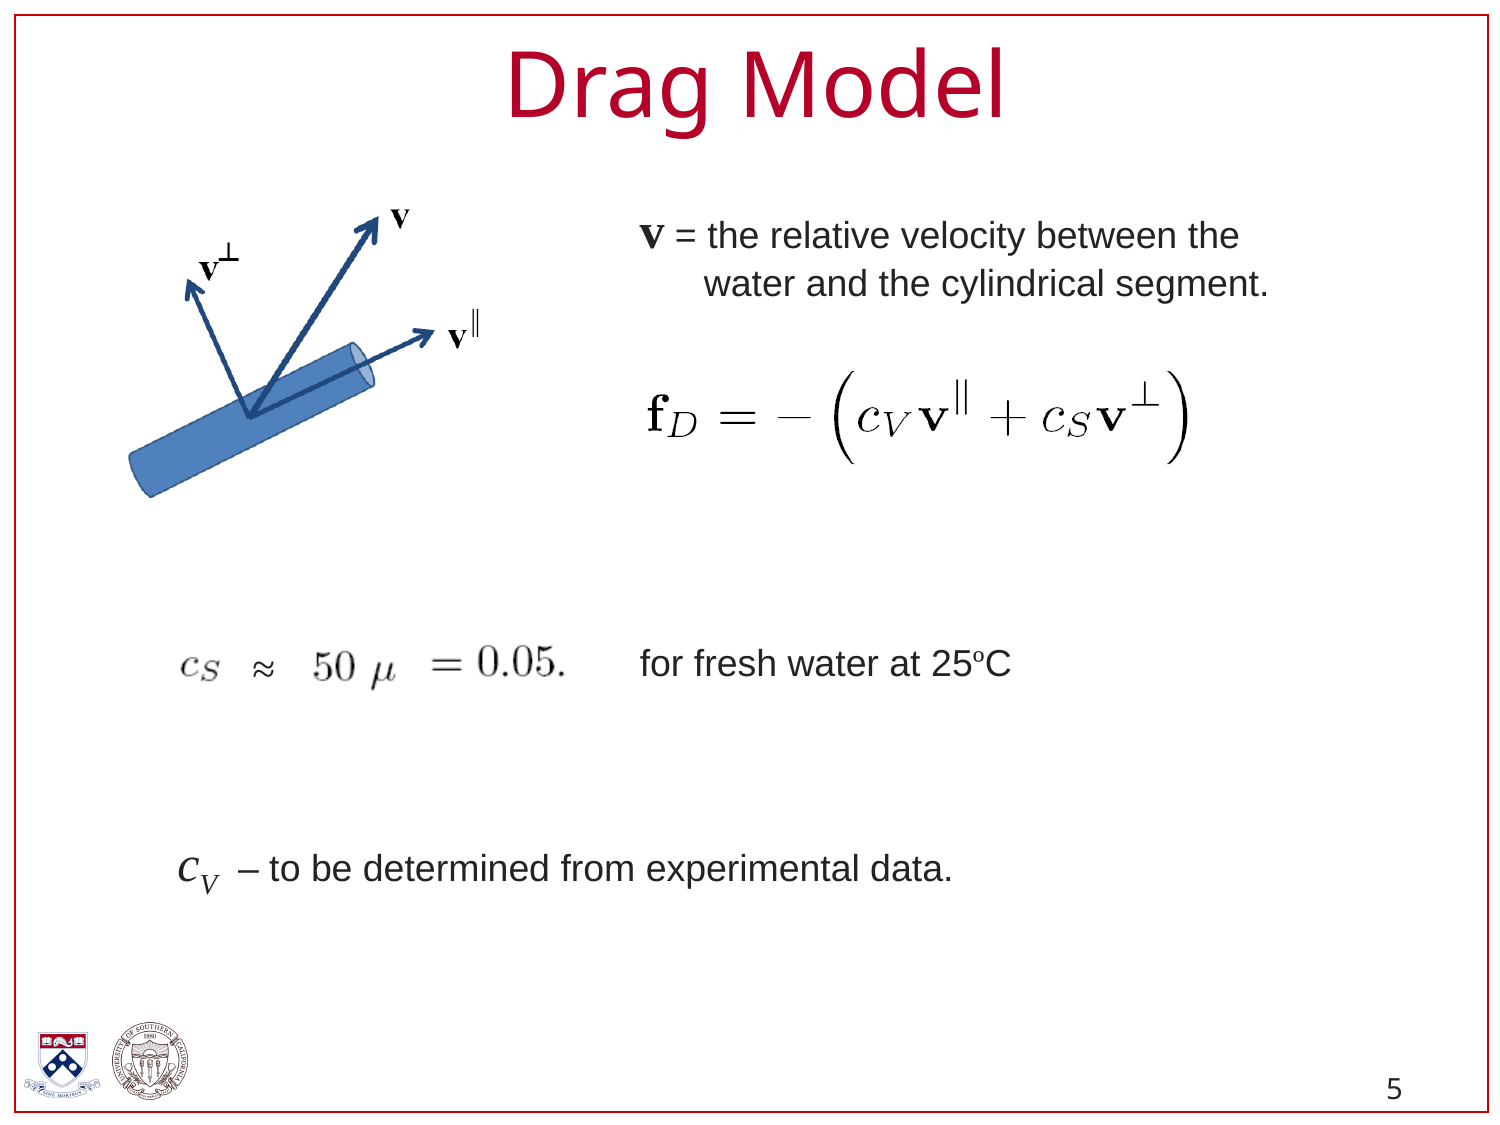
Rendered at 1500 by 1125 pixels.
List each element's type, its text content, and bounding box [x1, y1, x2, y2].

text_box cV – to be determined from experimental data. [162, 824, 1063, 908]
picture [24, 1032, 100, 1098]
text_box v = the relative velocity between the water and the cylindrical segment. [624, 191, 1300, 311]
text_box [149, 624, 576, 710]
title Drag Model [36, 24, 1476, 138]
text_box for fresh water at 25ºC [624, 631, 1325, 691]
picture [637, 349, 1201, 487]
picture [112, 199, 488, 502]
